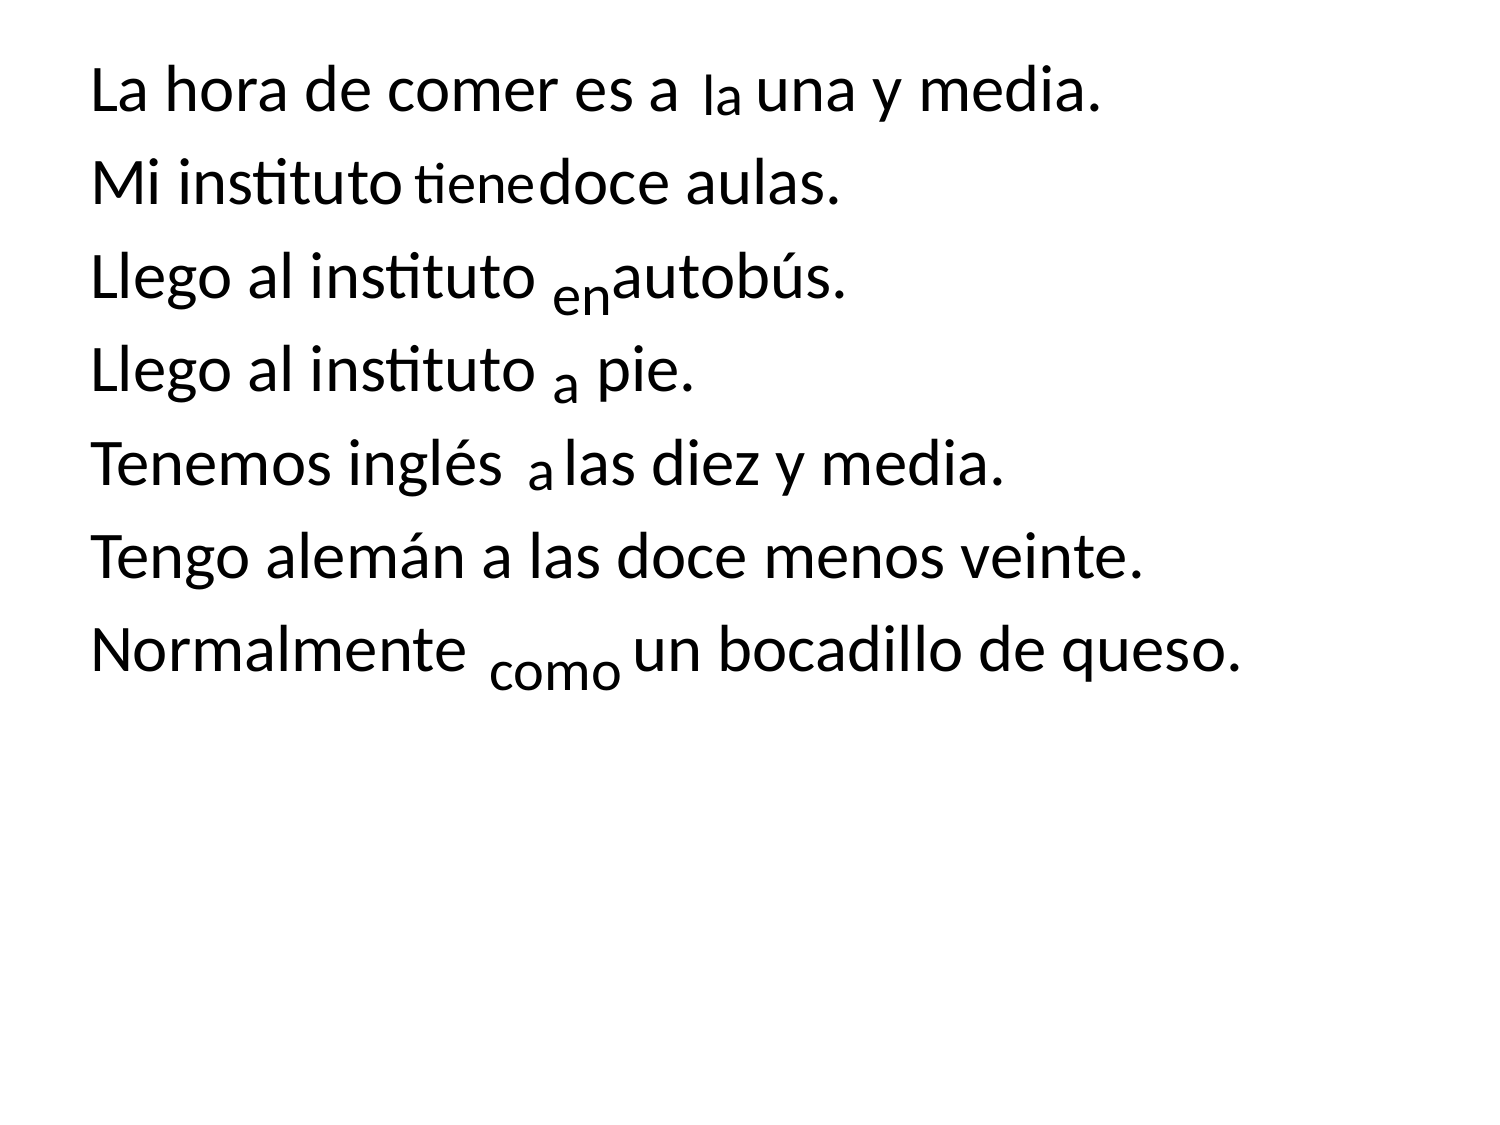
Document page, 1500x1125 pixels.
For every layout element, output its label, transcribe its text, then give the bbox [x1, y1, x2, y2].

text_box tiene [399, 137, 588, 223]
text_box la [687, 50, 813, 135]
text_box en [537, 249, 638, 335]
list La hora de comer es a una y media. Mi instituto doce aulas. Llego al instituto autobús. Llego al instituto pie. Tenemos inglés las diez y media. Tengo alemán a las doce menos veinte. Normalmente un bocadillo de queso. [75, 37, 1463, 1005]
text_box como [474, 624, 650, 710]
text_box a [512, 425, 638, 510]
text_box a [537, 337, 613, 423]
